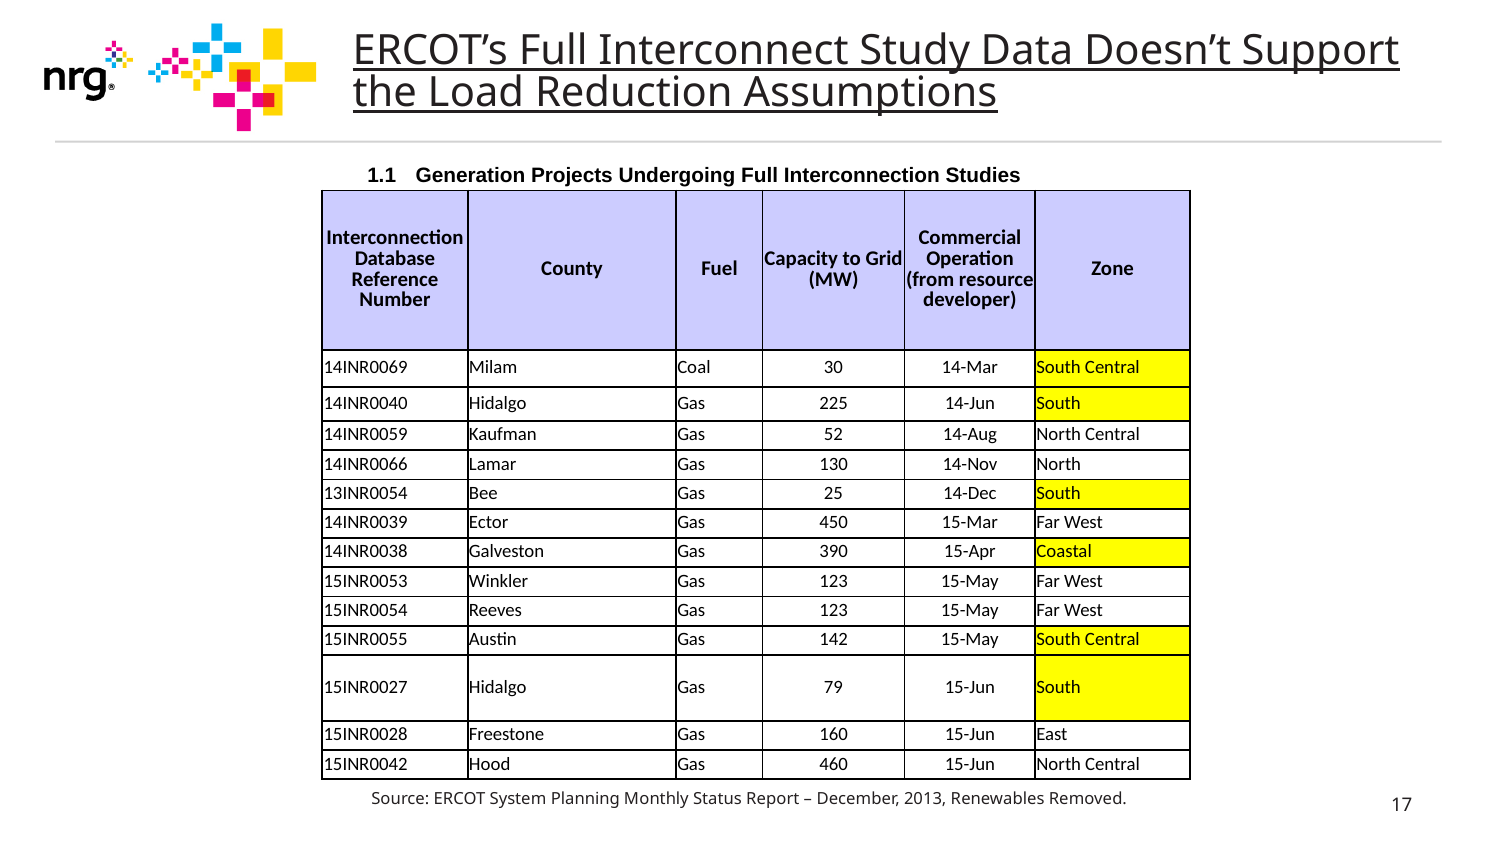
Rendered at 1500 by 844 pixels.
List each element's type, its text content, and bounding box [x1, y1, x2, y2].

table_cell Far West [1036, 510, 1189, 537]
table_cell South [1036, 480, 1189, 508]
table_cell 15INR0042 [323, 751, 467, 778]
table_cell Hood [469, 751, 675, 778]
table_cell Gas [677, 597, 762, 625]
table_cell 450 [763, 510, 904, 537]
table_cell 15-Jun [905, 722, 1034, 749]
table_cell Kaufman [469, 422, 675, 449]
table_cell Galveston [469, 539, 675, 566]
table_cell Gas [677, 722, 762, 749]
table_cell Interconnection Database Reference Number [323, 191, 467, 349]
table_cell 15-Jun [905, 751, 1034, 778]
table_header 1.1 Generation Projects Undergoing Full Interconnection Studies [322, 160, 1190, 190]
table_cell Zone [1036, 191, 1189, 349]
table_cell Capacity to Grid (MW) [763, 191, 904, 349]
table_cell Fuel [677, 191, 762, 349]
table_cell Coastal [1036, 539, 1189, 566]
table_cell 14-Dec [905, 480, 1034, 508]
table_cell Gas [677, 451, 762, 479]
table_cell Gas [677, 627, 762, 654]
table_cell South [1036, 656, 1189, 720]
table_cell 15-Apr [905, 539, 1034, 566]
table_cell 142 [763, 627, 904, 654]
table_cell 14INR0069 [323, 351, 467, 386]
table_cell 25 [763, 480, 904, 508]
table_cell 15INR0028 [323, 722, 467, 749]
table_cell East [1036, 722, 1189, 749]
table_cell Gas [677, 539, 762, 566]
table_cell 160 [763, 722, 904, 749]
table_cell 15-May [905, 627, 1034, 654]
table_cell Hidalgo [469, 388, 675, 420]
table_cell Commercial Operation (from resource developer) [905, 191, 1034, 349]
table_cell 79 [763, 656, 904, 720]
table_cell South Central [1036, 351, 1189, 386]
table_cell 15-May [905, 597, 1034, 625]
table_cell South Central [1036, 627, 1189, 654]
table_cell 15INR0053 [323, 568, 467, 596]
table_cell Far West [1036, 597, 1189, 625]
table_cell 13INR0054 [323, 480, 467, 508]
table_cell 14INR0059 [323, 422, 467, 449]
table_cell Gas [677, 480, 762, 508]
table_cell 123 [763, 597, 904, 625]
table_cell North [1036, 451, 1189, 479]
table_cell 14-Nov [905, 451, 1034, 479]
table_cell Freestone [469, 722, 675, 749]
table_cell 30 [763, 351, 904, 386]
table_cell 14-Aug [905, 422, 1034, 449]
table_cell 14-Jun [905, 388, 1034, 420]
table_cell 14INR0040 [323, 388, 467, 420]
table_cell Milam [469, 351, 675, 386]
picture [0, 0, 1500, 844]
table_cell 460 [763, 751, 904, 778]
table_cell 52 [763, 422, 904, 449]
table_cell Coal [677, 351, 762, 386]
table_cell Reeves [469, 597, 675, 625]
text_box Source: ERCOT System Planning Monthly Status Report – December, 2013, Renewables Removed. [356, 780, 1144, 815]
table_cell North Central [1036, 422, 1189, 449]
title ERCOT’s Full Interconnect Study Data Doesn’t Support the Load Reduction Assumptions [337, 7, 1453, 139]
table_cell Gas [677, 510, 762, 537]
table_cell Gas [677, 656, 762, 720]
table_cell Far West [1036, 568, 1189, 596]
table_cell Gas [677, 751, 762, 778]
table_cell South [1036, 388, 1189, 420]
table_cell North Central [1036, 751, 1189, 778]
table_cell 130 [763, 451, 904, 479]
table_cell 15-Mar [905, 510, 1034, 537]
table_cell 15-Jun [905, 656, 1034, 720]
table_cell County [469, 191, 675, 349]
table_cell 15-May [905, 568, 1034, 596]
table_cell 14-Mar [905, 351, 1034, 386]
table_cell 14INR0066 [323, 451, 467, 479]
table_cell Bee [469, 480, 675, 508]
table_cell Austin [469, 627, 675, 654]
table_cell Gas [677, 422, 762, 449]
table_cell 14INR0039 [323, 510, 467, 537]
table_cell 390 [763, 539, 904, 566]
table_cell 15INR0055 [323, 627, 467, 654]
table_cell Gas [677, 568, 762, 596]
table_cell Gas [677, 388, 762, 420]
table_cell 123 [763, 568, 904, 596]
table_cell Hidalgo [469, 656, 675, 720]
table_cell Ector [469, 510, 675, 537]
table_cell Winkler [469, 568, 675, 596]
table_cell 225 [763, 388, 904, 420]
table_cell 14INR0038 [323, 539, 467, 566]
table_cell 15INR0027 [323, 656, 467, 720]
table_cell Lamar [469, 451, 675, 479]
table_cell 15INR0054 [323, 597, 467, 625]
